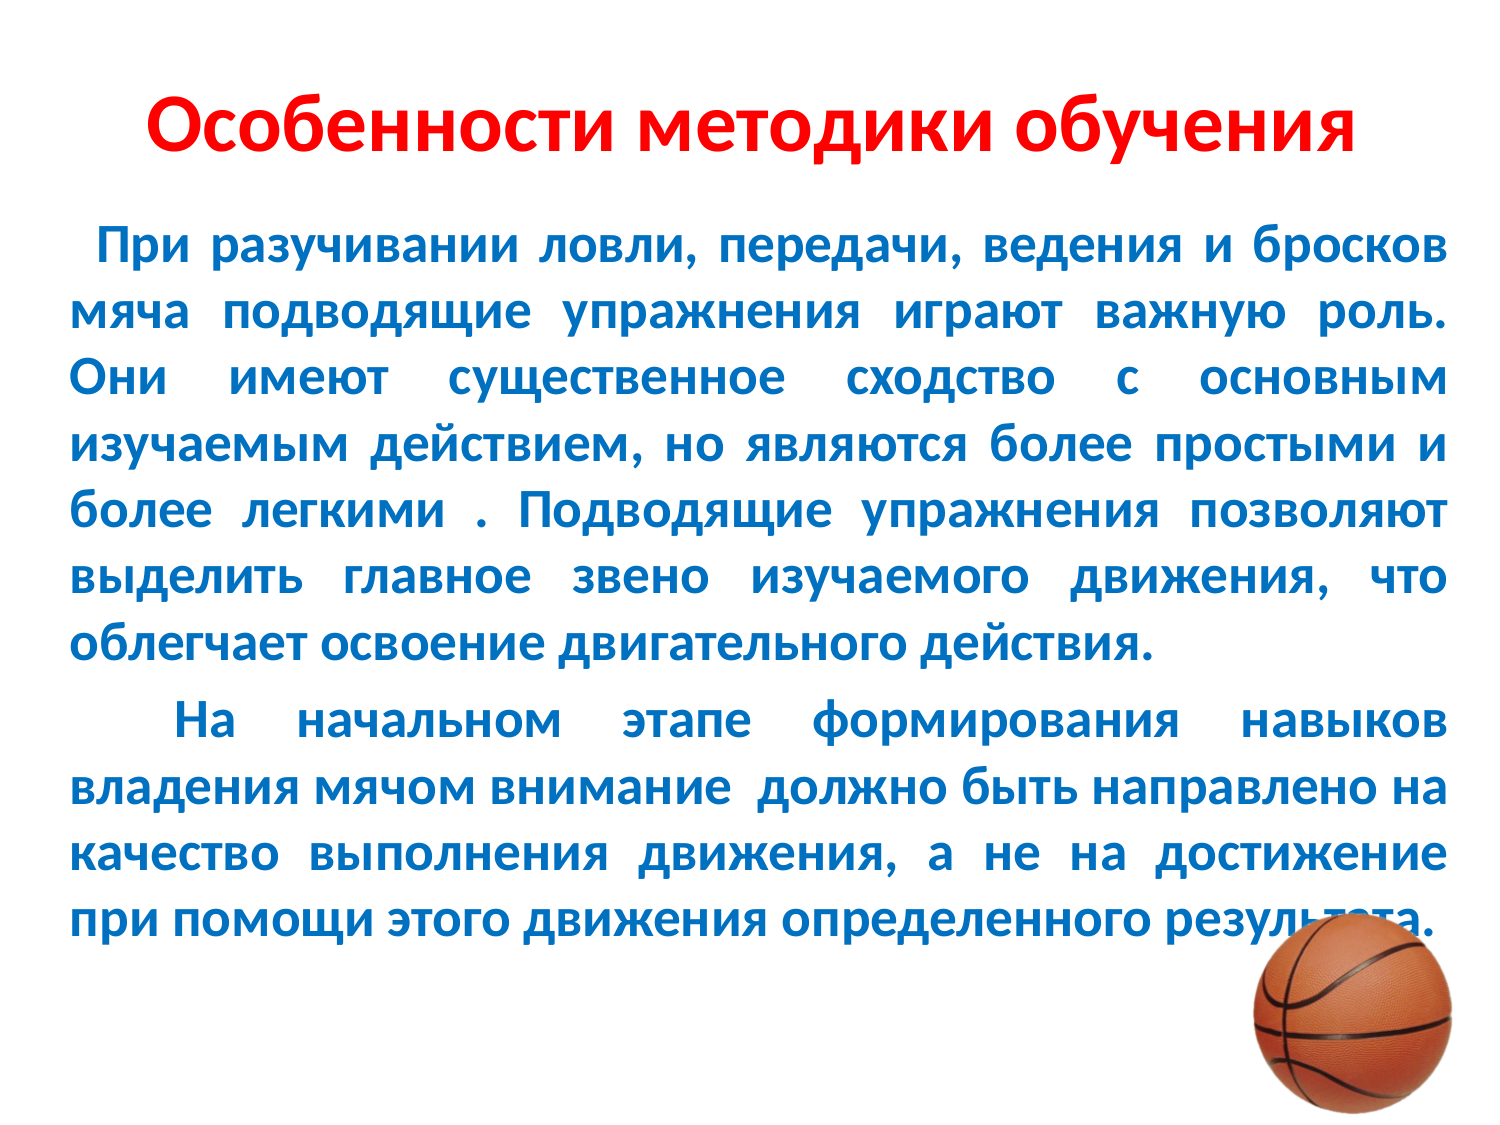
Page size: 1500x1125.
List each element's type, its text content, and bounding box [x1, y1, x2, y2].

title Особенности методики обучения [75, 44, 1430, 176]
list При разучивании ловли, передачи, ведения и бросков мяча подводящие упражнения играют важную роль. Они имеют существенное сходство с основным изучаемым действием, но являются более простыми и более легкими . Подводящие упражнения позволяют выделить главное звено изучаемого движения, что облегчает освоение двигательного действия. На начальном этапе формирования навыков владения мячом внимание должно быть направлено на качество выполнения движения, а не на достижение при помощи этого движения определенного результата. [0, 199, 1465, 1005]
picture [1241, 902, 1465, 1125]
